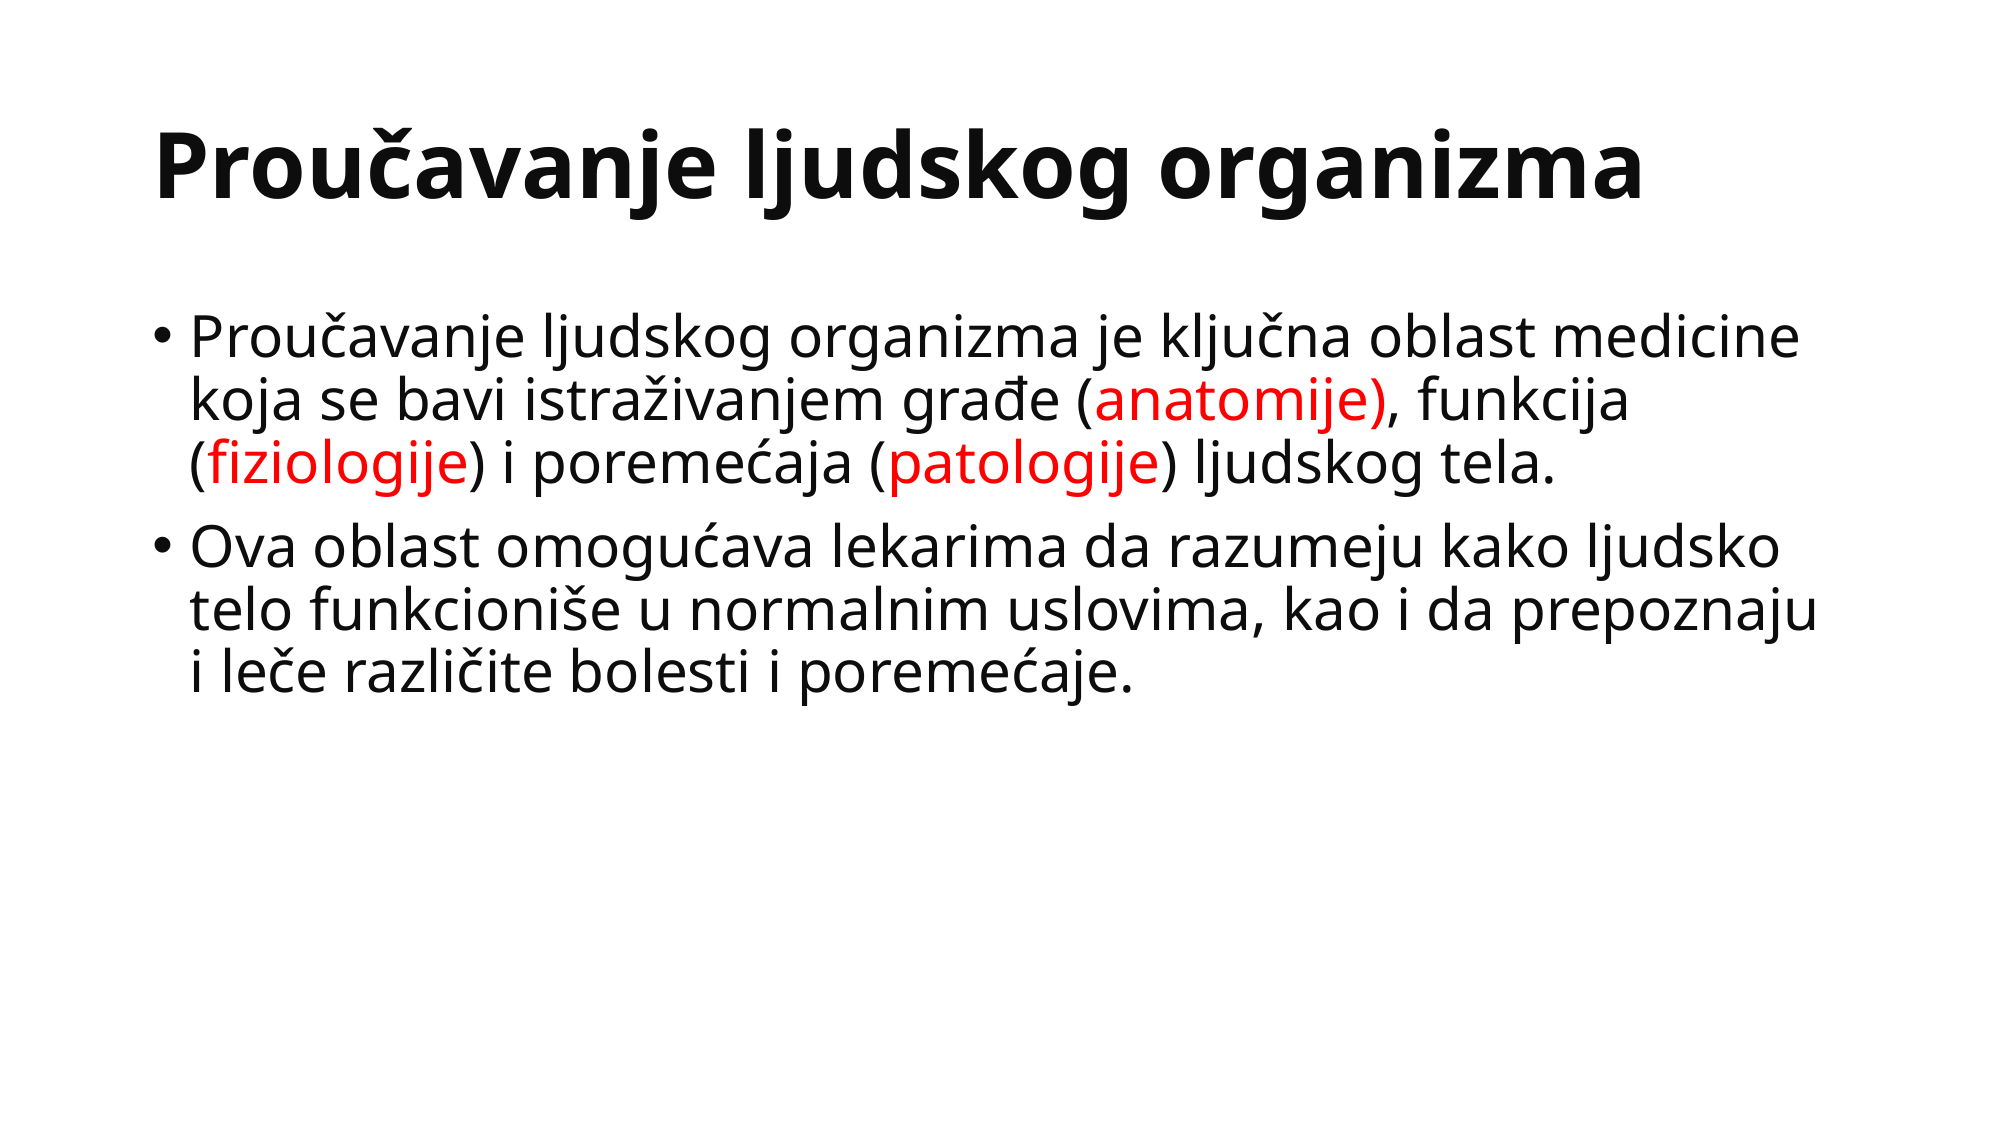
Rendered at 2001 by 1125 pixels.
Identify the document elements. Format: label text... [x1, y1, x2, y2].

title Proučavanje ljudskog organizma [137, 59, 1863, 278]
list Proučavanje ljudskog organizma je ključna oblast medicine koja se bavi istraživanjem građe (anatomije), funkcija (fiziologije) i poremećaja (patologije) ljudskog tela. Ova oblast omogućava lekarima da razumeju kako ljudsko telo funkcioniše u normalnim uslovima, kao i da prepoznaju i leče različite bolesti i poremećaje. [137, 299, 1863, 1014]
